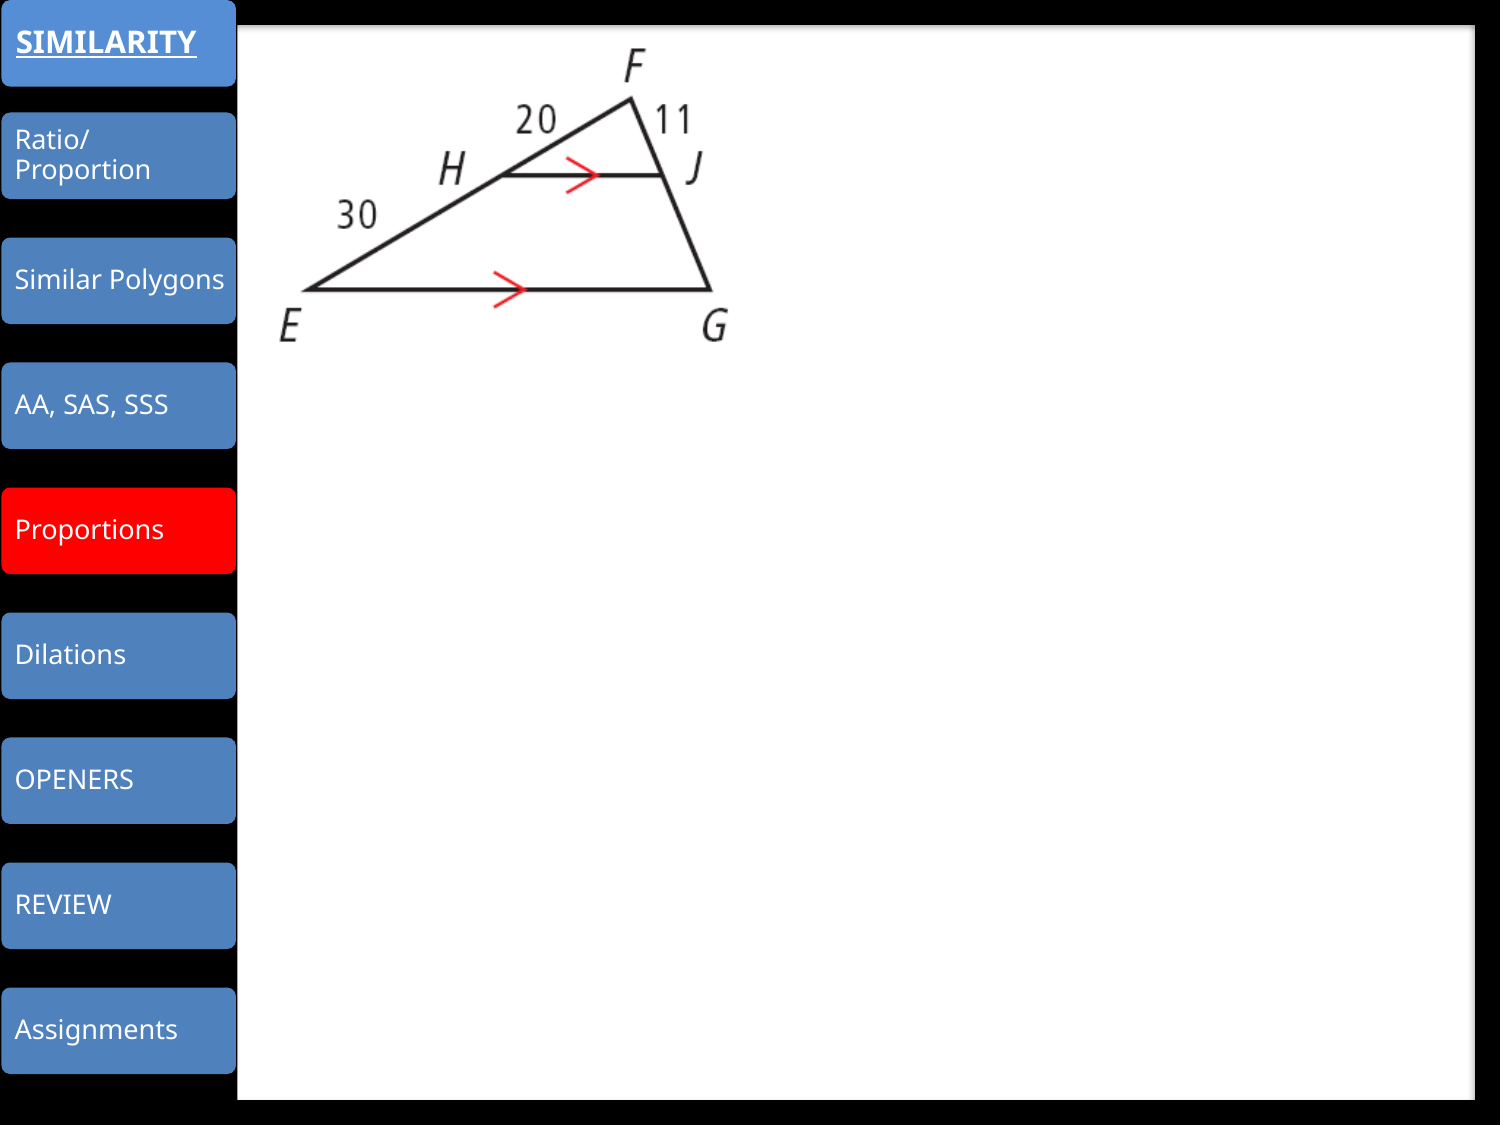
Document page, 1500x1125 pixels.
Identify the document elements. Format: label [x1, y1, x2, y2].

picture [262, 37, 751, 358]
text_box [238, 0, 1500, 1125]
text_box [0, 0, 238, 1125]
